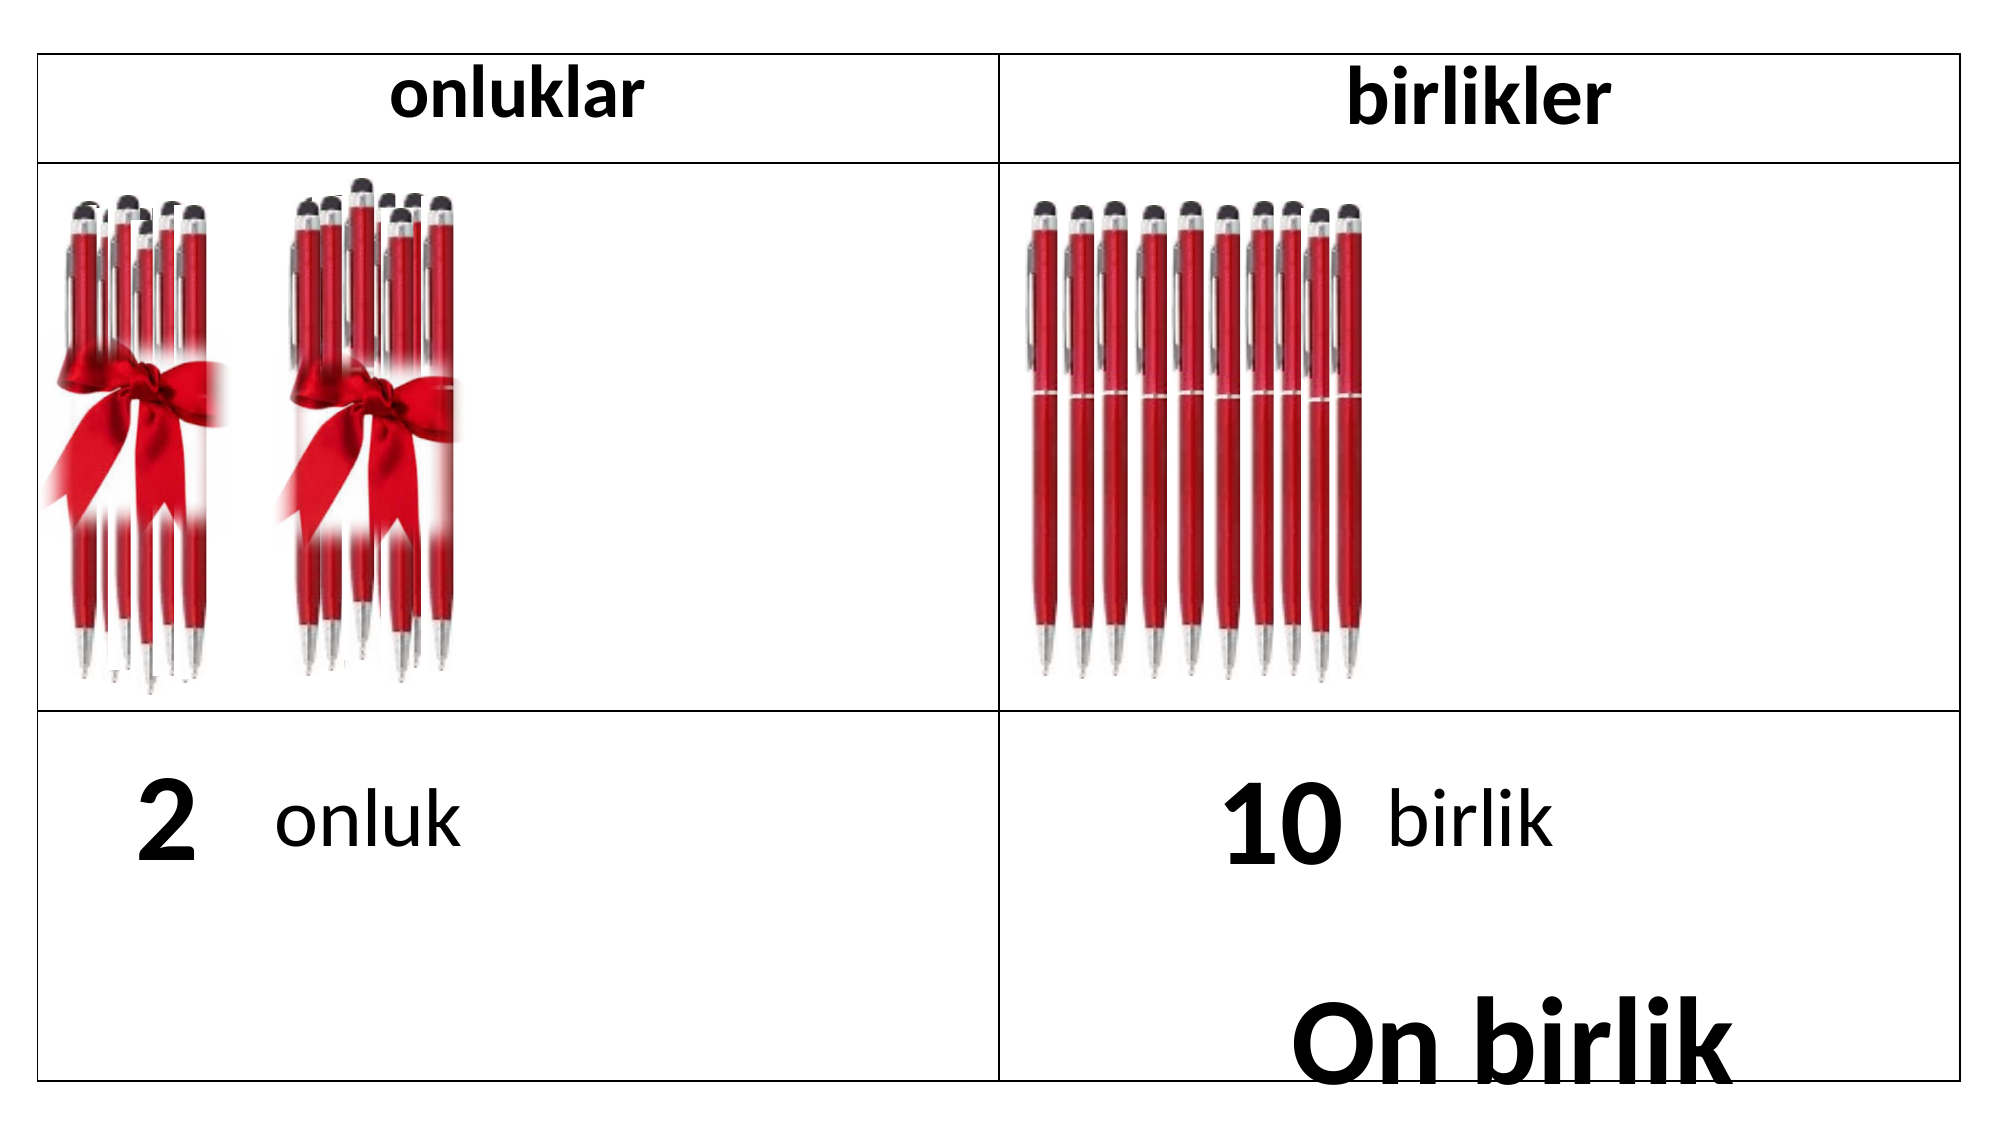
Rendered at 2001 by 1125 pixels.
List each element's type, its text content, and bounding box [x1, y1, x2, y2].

picture [1134, 205, 1167, 679]
footer Kazım KAT [662, 1042, 1338, 1103]
text_box onluk [259, 755, 497, 871]
table_header birlikler [1000, 55, 1959, 162]
picture [270, 178, 467, 683]
text_box On birlik [1276, 952, 1919, 1117]
text_box birlik [1371, 755, 1569, 871]
picture [1061, 201, 1128, 679]
table_cell [38, 164, 998, 710]
picture [1024, 201, 1058, 676]
table_header onluklar [38, 55, 998, 162]
picture [1244, 201, 1362, 683]
picture [1207, 205, 1241, 680]
table_cell [38, 712, 998, 1080]
table_cell [1000, 164, 1959, 710]
table_cell [1000, 712, 1959, 1080]
picture [1171, 201, 1204, 676]
text_box 10 [1183, 732, 1383, 898]
text_box 2 [120, 727, 245, 893]
picture [37, 195, 234, 695]
